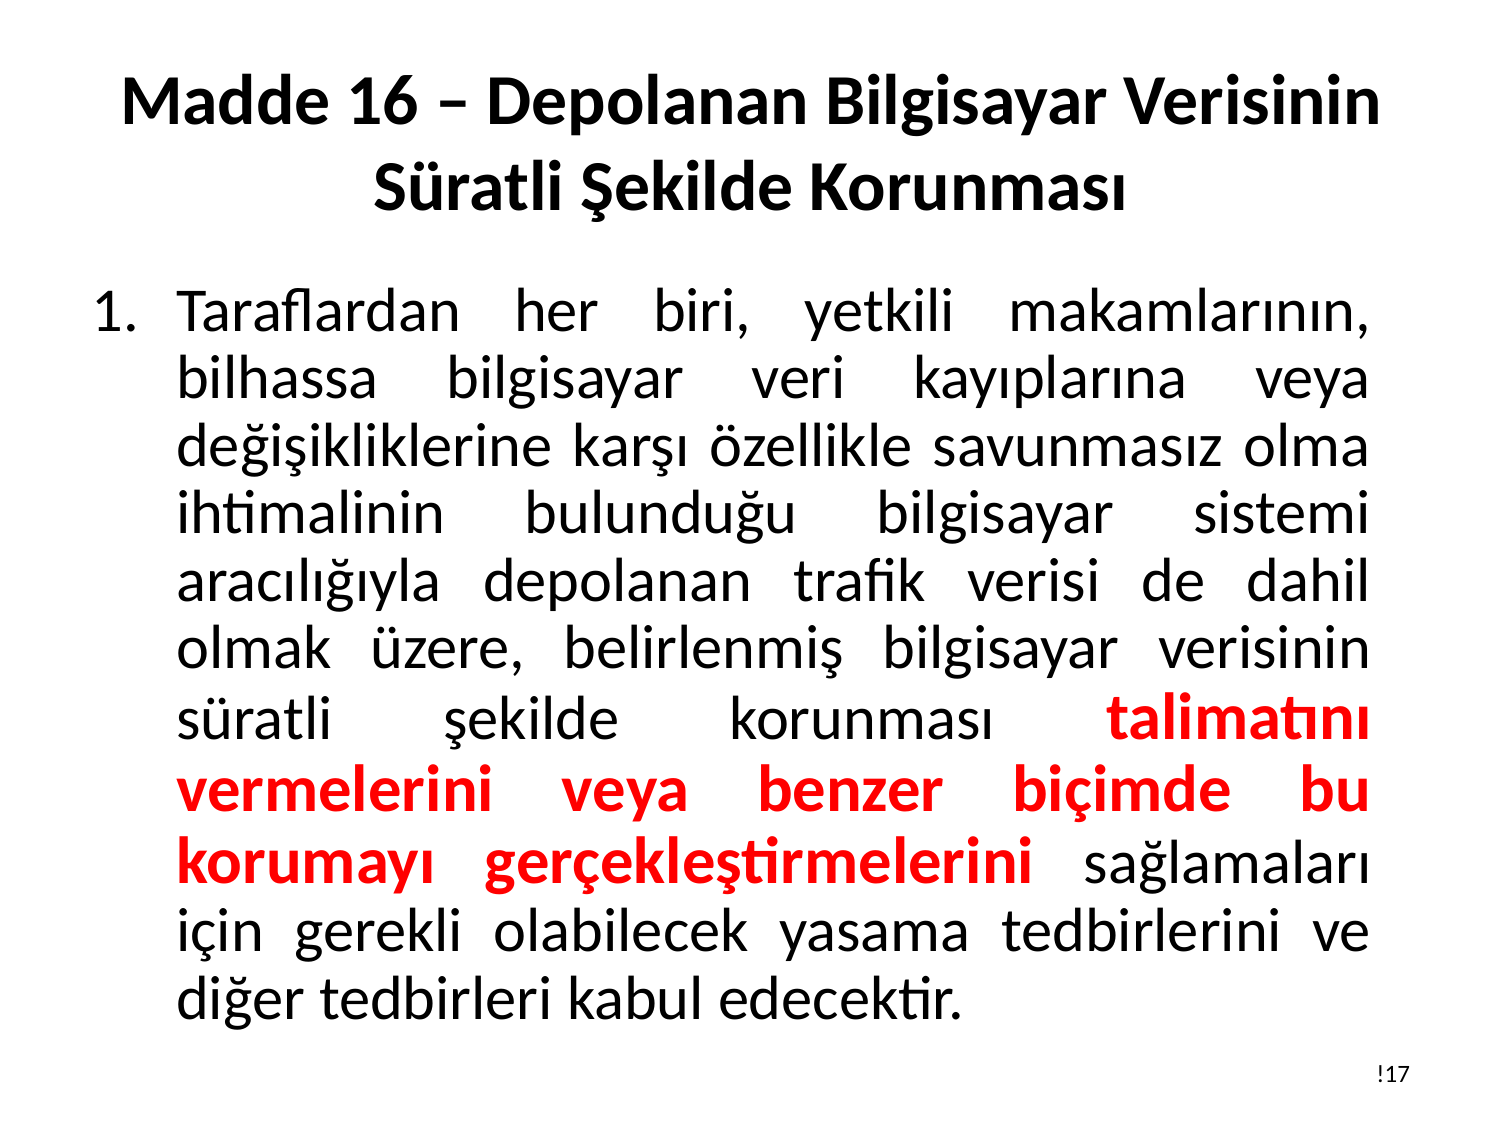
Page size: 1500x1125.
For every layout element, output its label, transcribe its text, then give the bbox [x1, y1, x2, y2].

title Madde 16 – Depolanan Bilgisayar Verisinin Süratli Şekilde Korunması [76, 44, 1426, 232]
slide_number !17 [1074, 1042, 1425, 1103]
list Taraflardan her biri, yetkili makamlarının, bilhassa bilgisayar veri kayıplarına veya değişikliklerine karşı özellikle savunmasız olma ihtimalinin bulunduğu bilgisayar sistemi aracılığıyla depolanan trafik verisi de dahil olmak üzere, belirlenmiş bilgisayar verisinin süratli şekilde korunması talimatını vermelerini veya benzer biçimde bu korumayı gerçekleştirmelerini sağlamaları için gerekli olabilecek yasama tedbirlerini ve diğer tedbirleri kabul edecektir. [76, 269, 1388, 1043]
